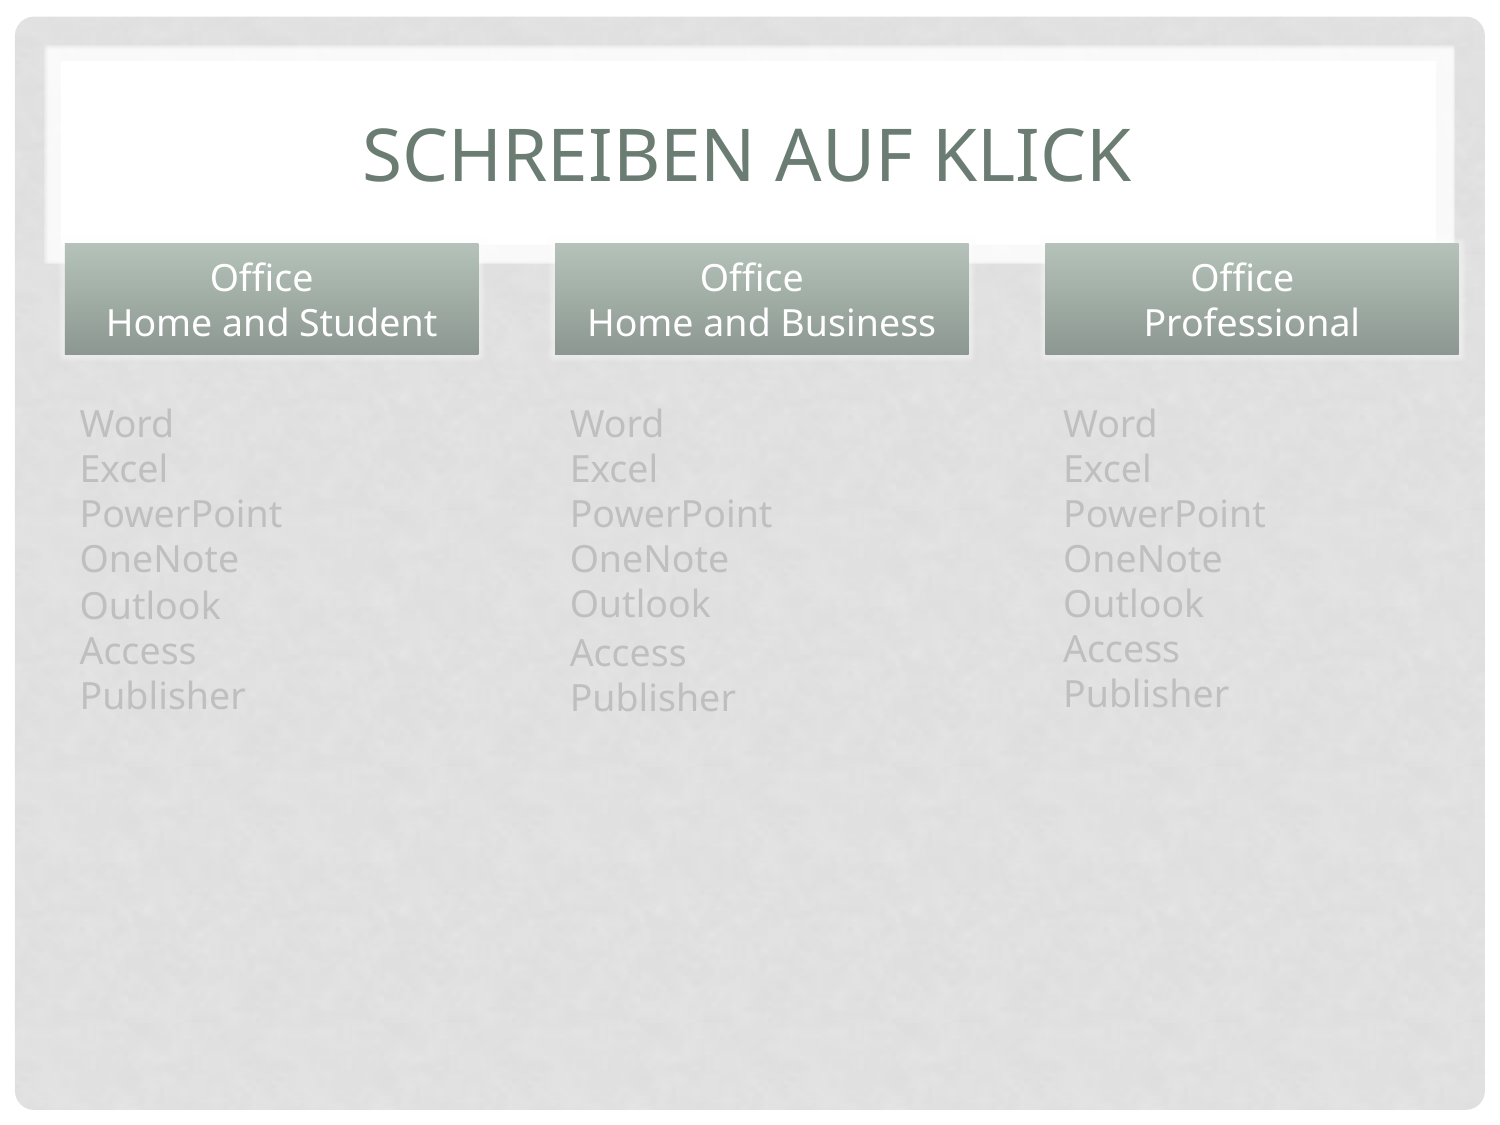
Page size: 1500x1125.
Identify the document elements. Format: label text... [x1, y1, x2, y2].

text_box Access Publisher [555, 621, 969, 727]
text_box Outlook Access Publisher [64, 574, 479, 724]
text_box Word Excel PowerPoint OneNote [64, 393, 479, 574]
text_box Word Excel PowerPoint OneNote Outlook [555, 393, 969, 621]
text_box Office Home and Student [64, 243, 479, 355]
text_box Word Excel PowerPoint OneNote Outlook Access Publisher [1048, 393, 1462, 723]
text_box Office Home and Business [555, 243, 969, 355]
title Schreiben auf Klick [69, 66, 1425, 238]
text_box Office Professional [1045, 243, 1459, 355]
